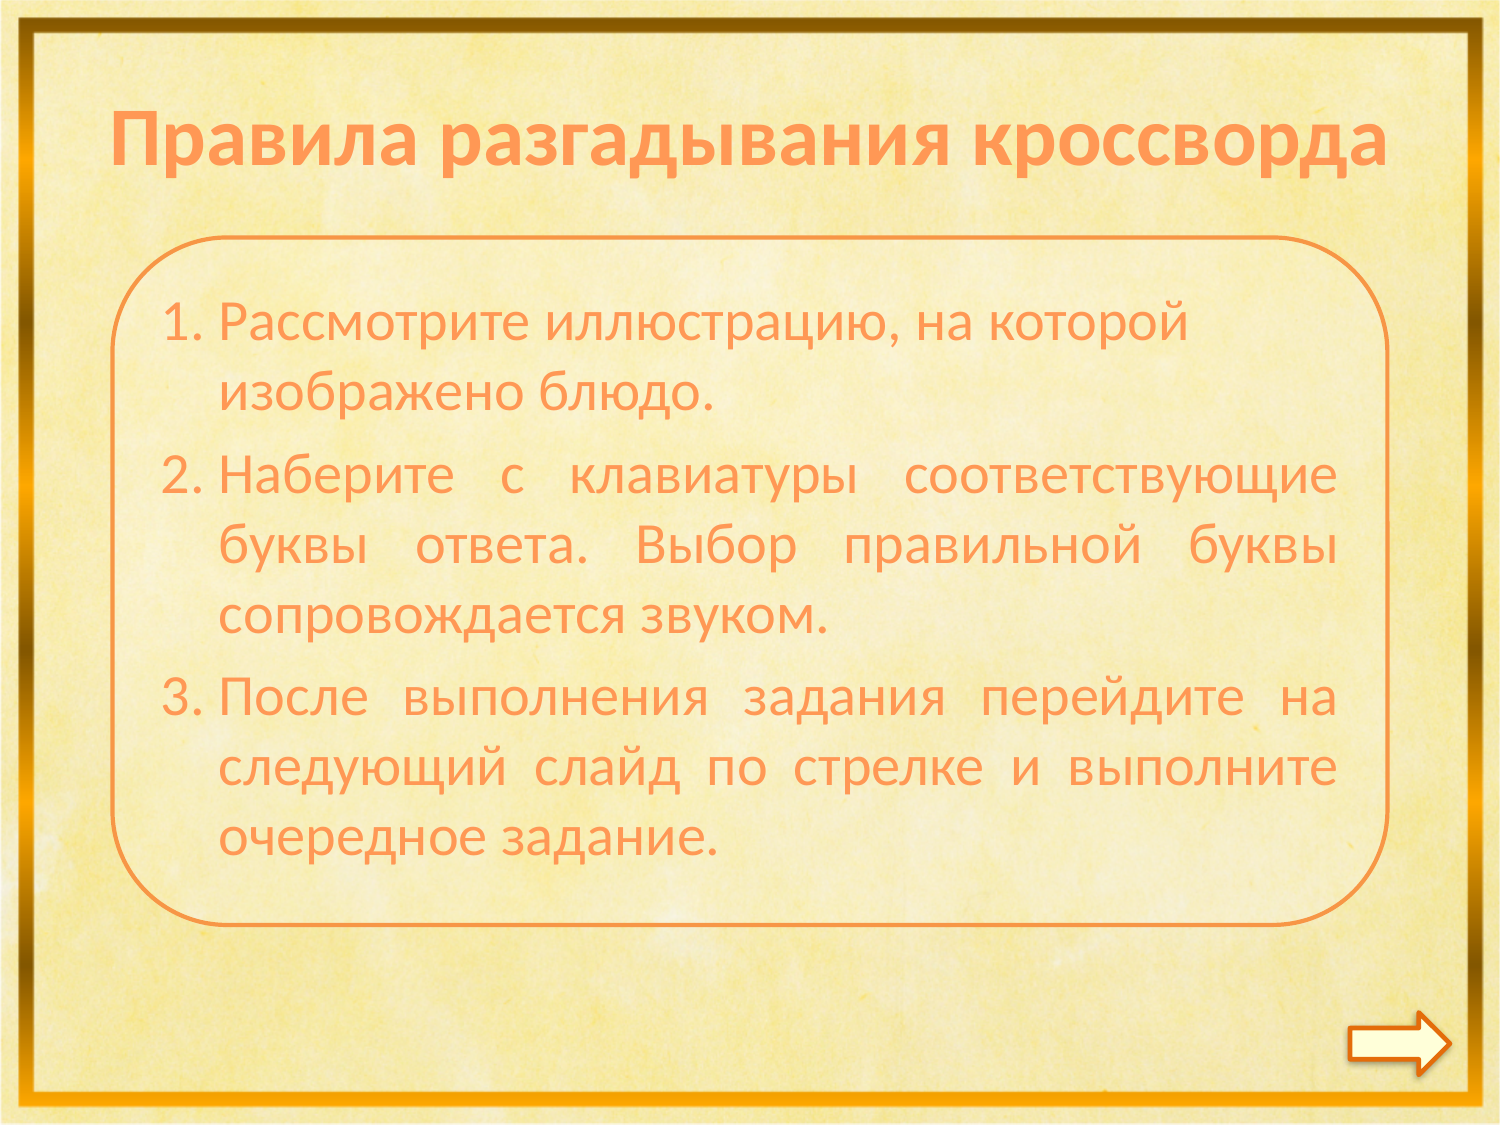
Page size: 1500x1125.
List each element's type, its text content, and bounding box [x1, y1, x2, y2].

text_box Рассмотрите иллюстрацию, на которой изображено блюдо. Наберите с клавиатуры соответствующие буквы ответа. Выбор правильной буквы сопровождается звуком. После выполнения задания перейдите на следующий слайд по стрелке и выполните очередное задание. [110, 235, 1390, 928]
text_box Правила разгадывания кроссворда [62, 75, 1438, 190]
picture [0, 0, 1500, 1125]
text_box [1349, 1011, 1451, 1076]
